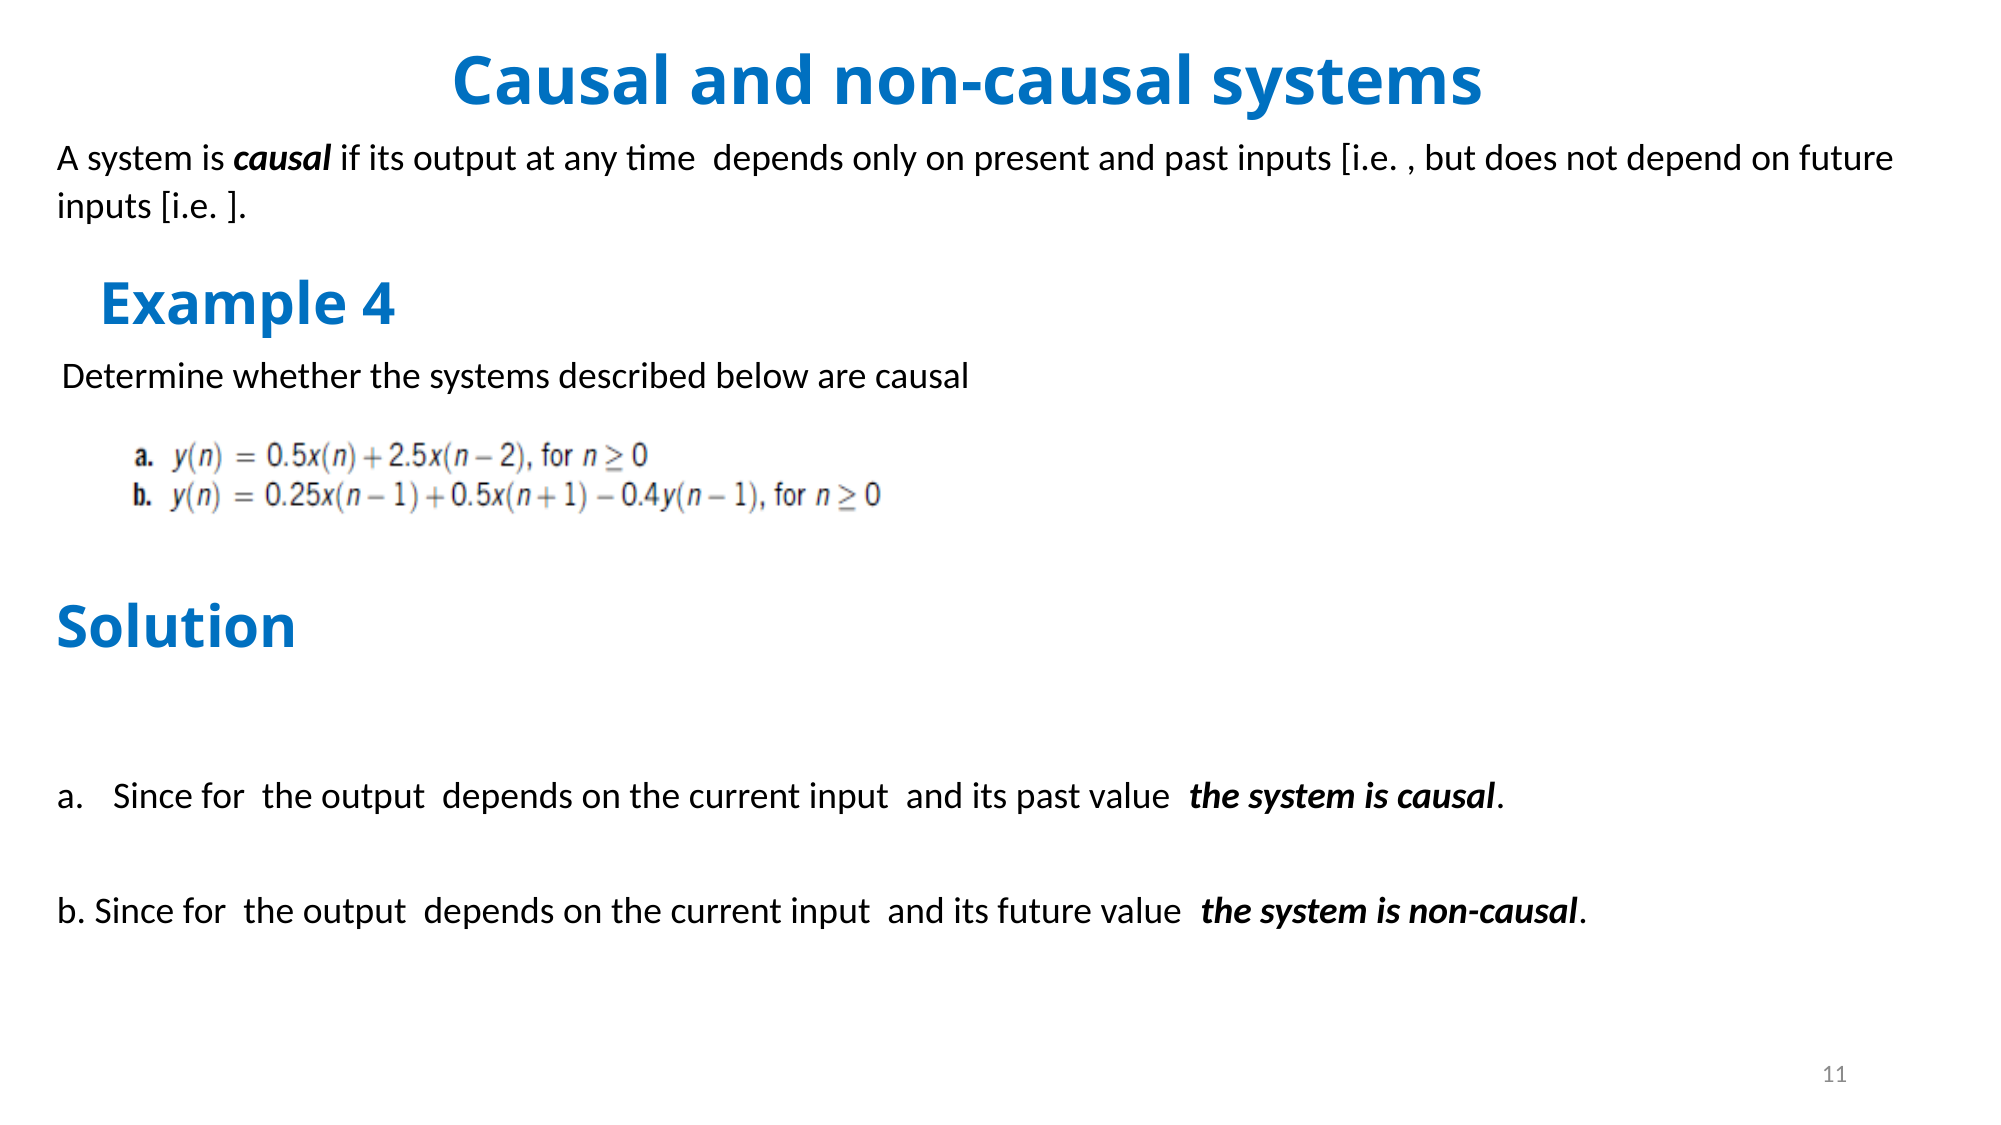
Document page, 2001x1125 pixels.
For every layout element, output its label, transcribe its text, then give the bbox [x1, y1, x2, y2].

text_box Causal and non-causal systems [437, 25, 1499, 126]
slide_number 11 [1412, 1042, 1863, 1103]
text_box Determine whether the systems described below are causal [47, 340, 986, 404]
picture [120, 429, 898, 537]
text_box Example 4 [85, 253, 411, 340]
